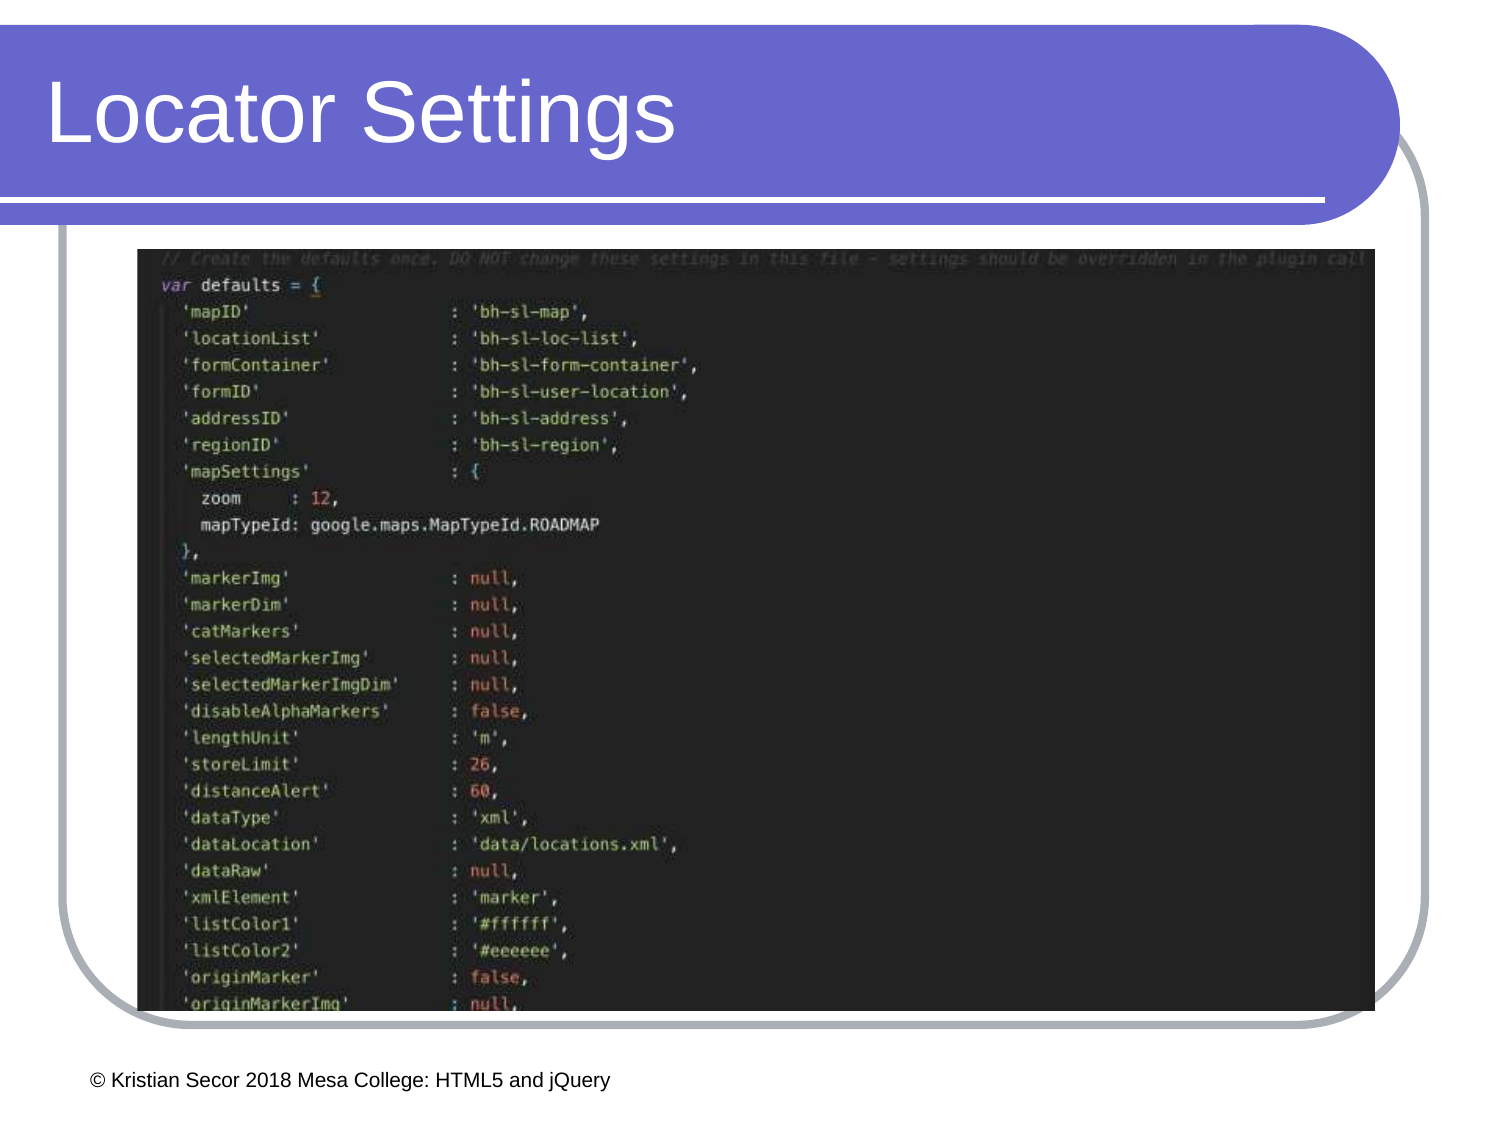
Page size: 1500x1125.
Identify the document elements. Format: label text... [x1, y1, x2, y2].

text_box [137, 249, 1375, 1011]
footer © Kristian Secor 2018 Mesa College: HTML5 and jQuery [87, 1066, 932, 1125]
title Locator Settings [42, 53, 680, 244]
